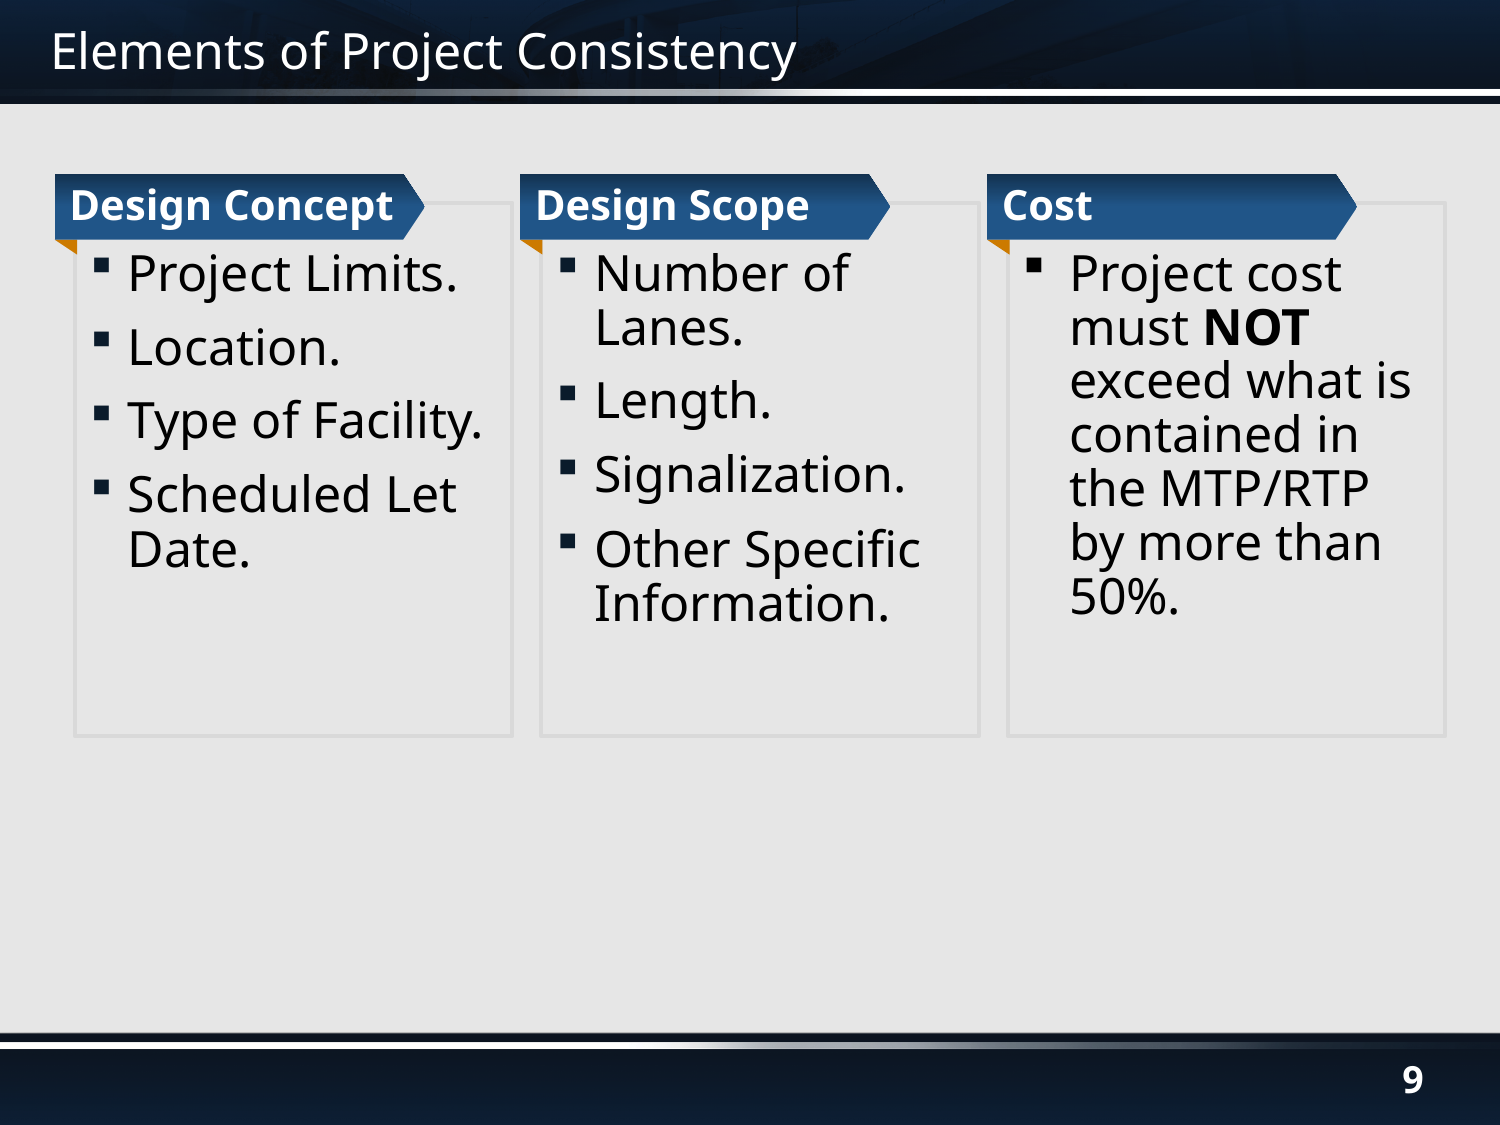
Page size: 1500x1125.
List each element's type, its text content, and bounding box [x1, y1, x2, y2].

picture [0, 0, 1500, 104]
title Elements of Project Consistency [50, 12, 1421, 89]
picture [0, 1032, 1500, 1125]
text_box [519, 173, 891, 255]
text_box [986, 173, 1358, 255]
text_box Number of Lanes. Length. Signalization. Other Specific Information. [539, 201, 981, 738]
text_box Project cost must NOT exceed what is contained in the MTP/RTP by more than 50%. [1006, 201, 1447, 738]
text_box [54, 173, 426, 255]
text_box Project Limits. Location. Type of Facility. Scheduled Let Date. [73, 201, 514, 738]
